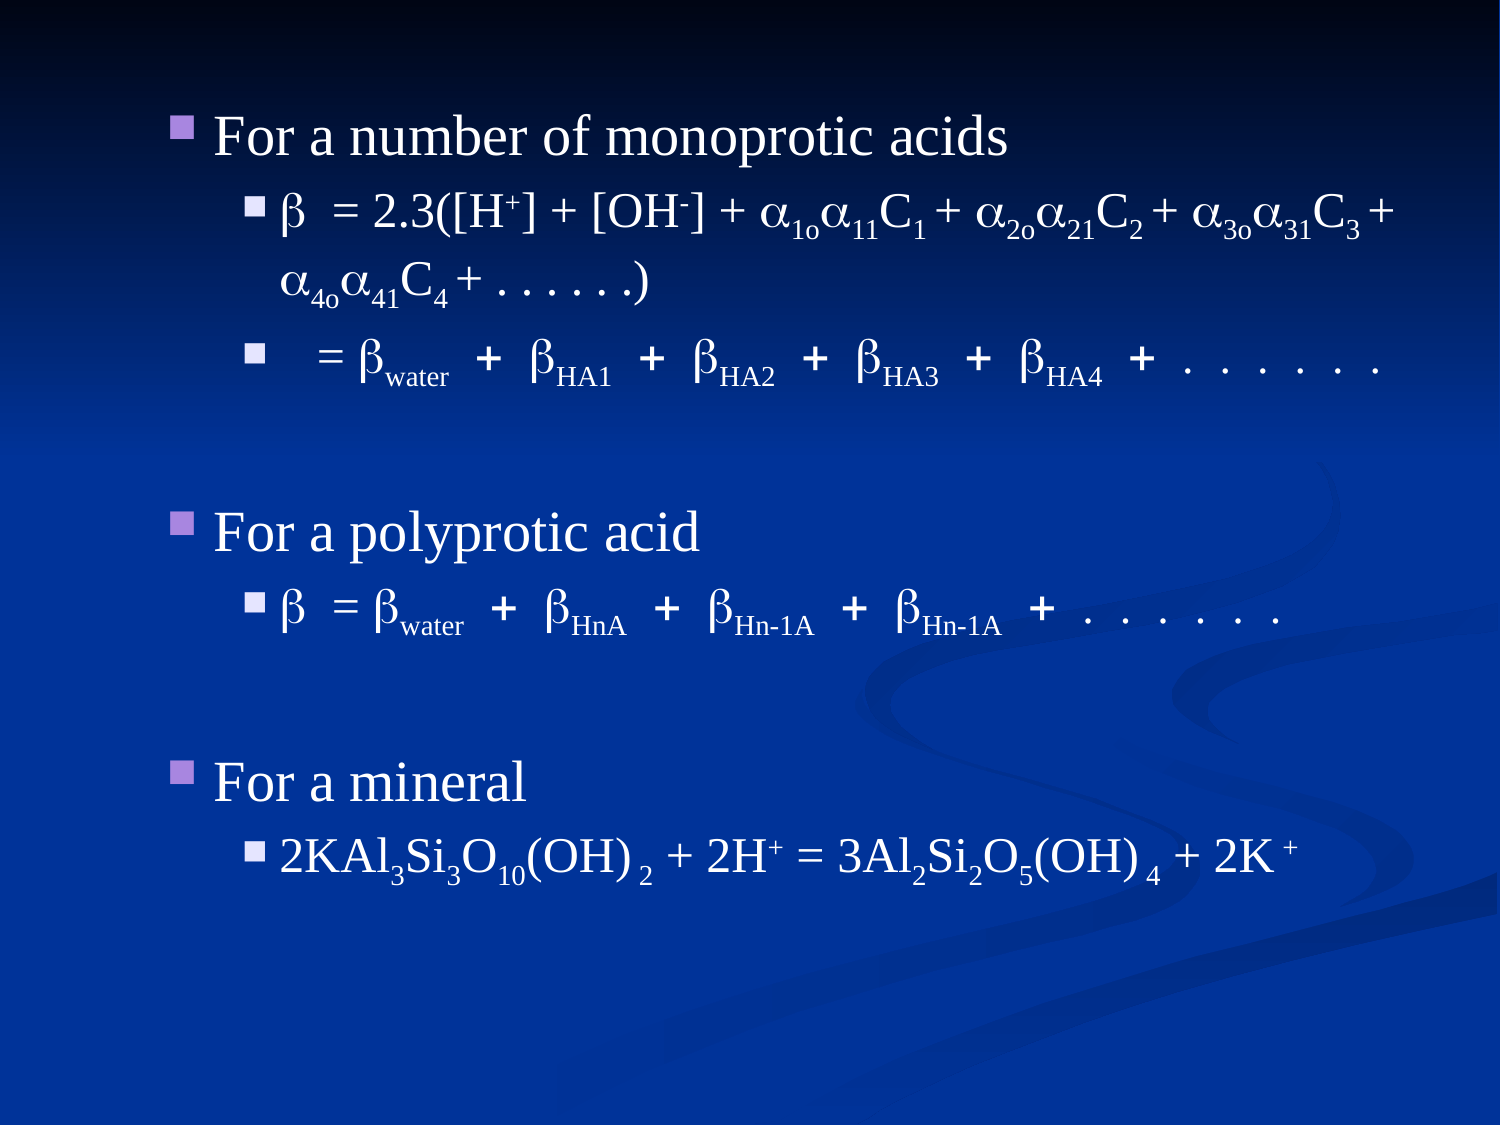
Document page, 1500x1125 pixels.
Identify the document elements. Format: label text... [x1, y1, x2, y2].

list For a number of monoprotic acids b = 2.3([H+] + [OH-] + a1oa11C1 + a2oa21C2 + a3oa31C3 + a4oa41C4 + . . . . . .) = bwater + bHA1 + bHA2 + bHA3 + bHA4 + . . . . . . For a polyprotic acid b = bwater + bHnA + bHn-1A + bHn-1A + . . . . . . For a mineral 2KAl3Si3O10(OH) 2 + 2H+ = 3Al2Si2O5(OH) 4 + 2K + [76, 89, 1428, 1036]
